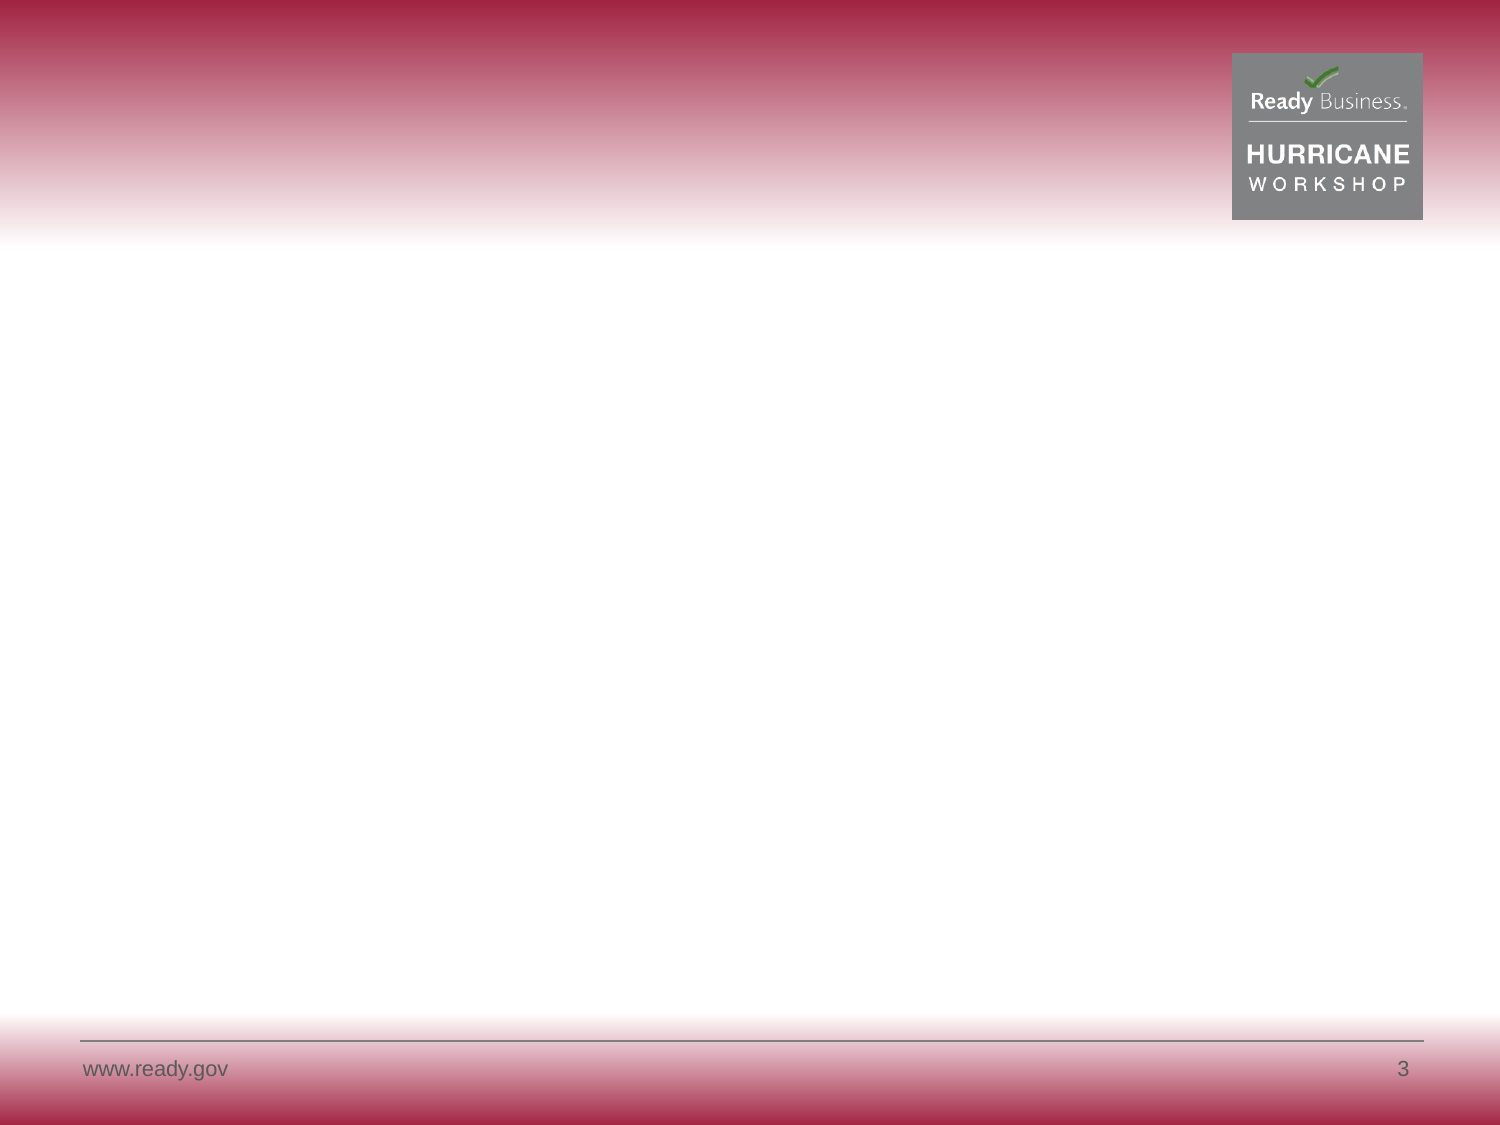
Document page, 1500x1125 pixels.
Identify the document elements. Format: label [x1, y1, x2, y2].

picture [1232, 53, 1423, 220]
